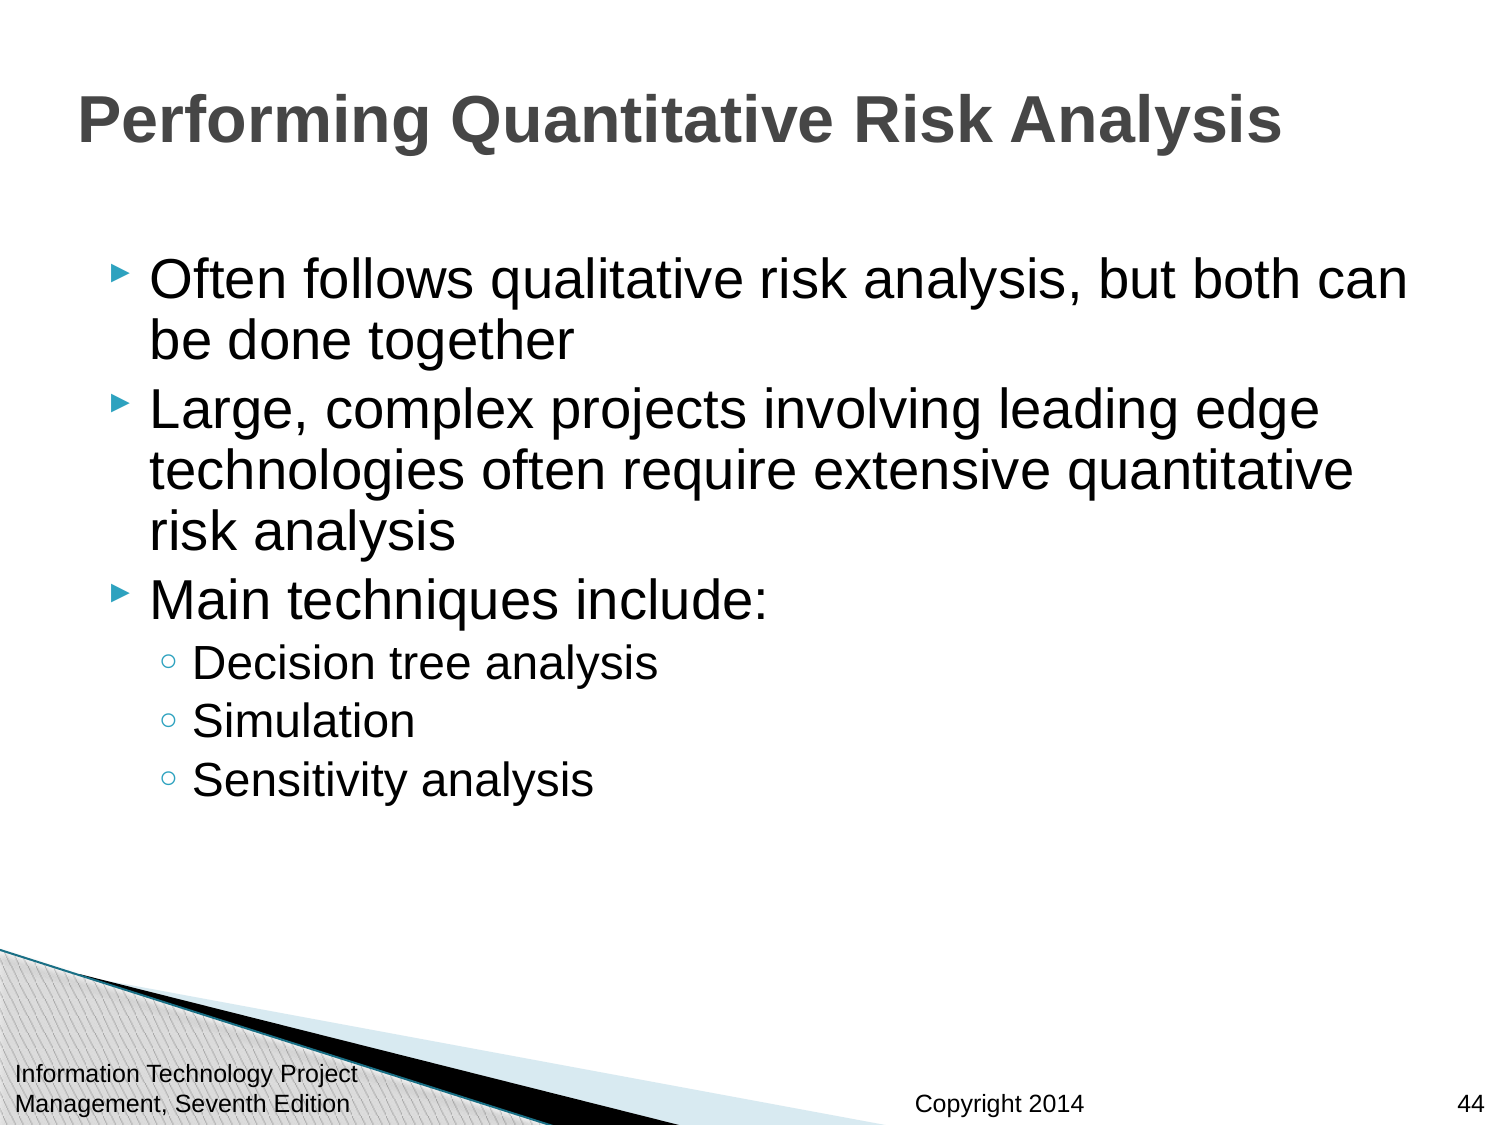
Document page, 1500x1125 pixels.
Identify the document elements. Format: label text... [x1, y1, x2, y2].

slide_number 44 [1408, 1065, 1500, 1125]
list Often follows qualitative risk analysis, but both can be done together Large, complex projects involving leading edge technologies often require extensive quantitative risk analysis Main techniques include: Decision tree analysis Simulation Sensitivity analysis [74, 242, 1426, 986]
title Performing Quantitative Risk Analysis [62, 45, 1425, 188]
footer Information Technology Project Management, Seventh Edition [0, 1065, 425, 1125]
